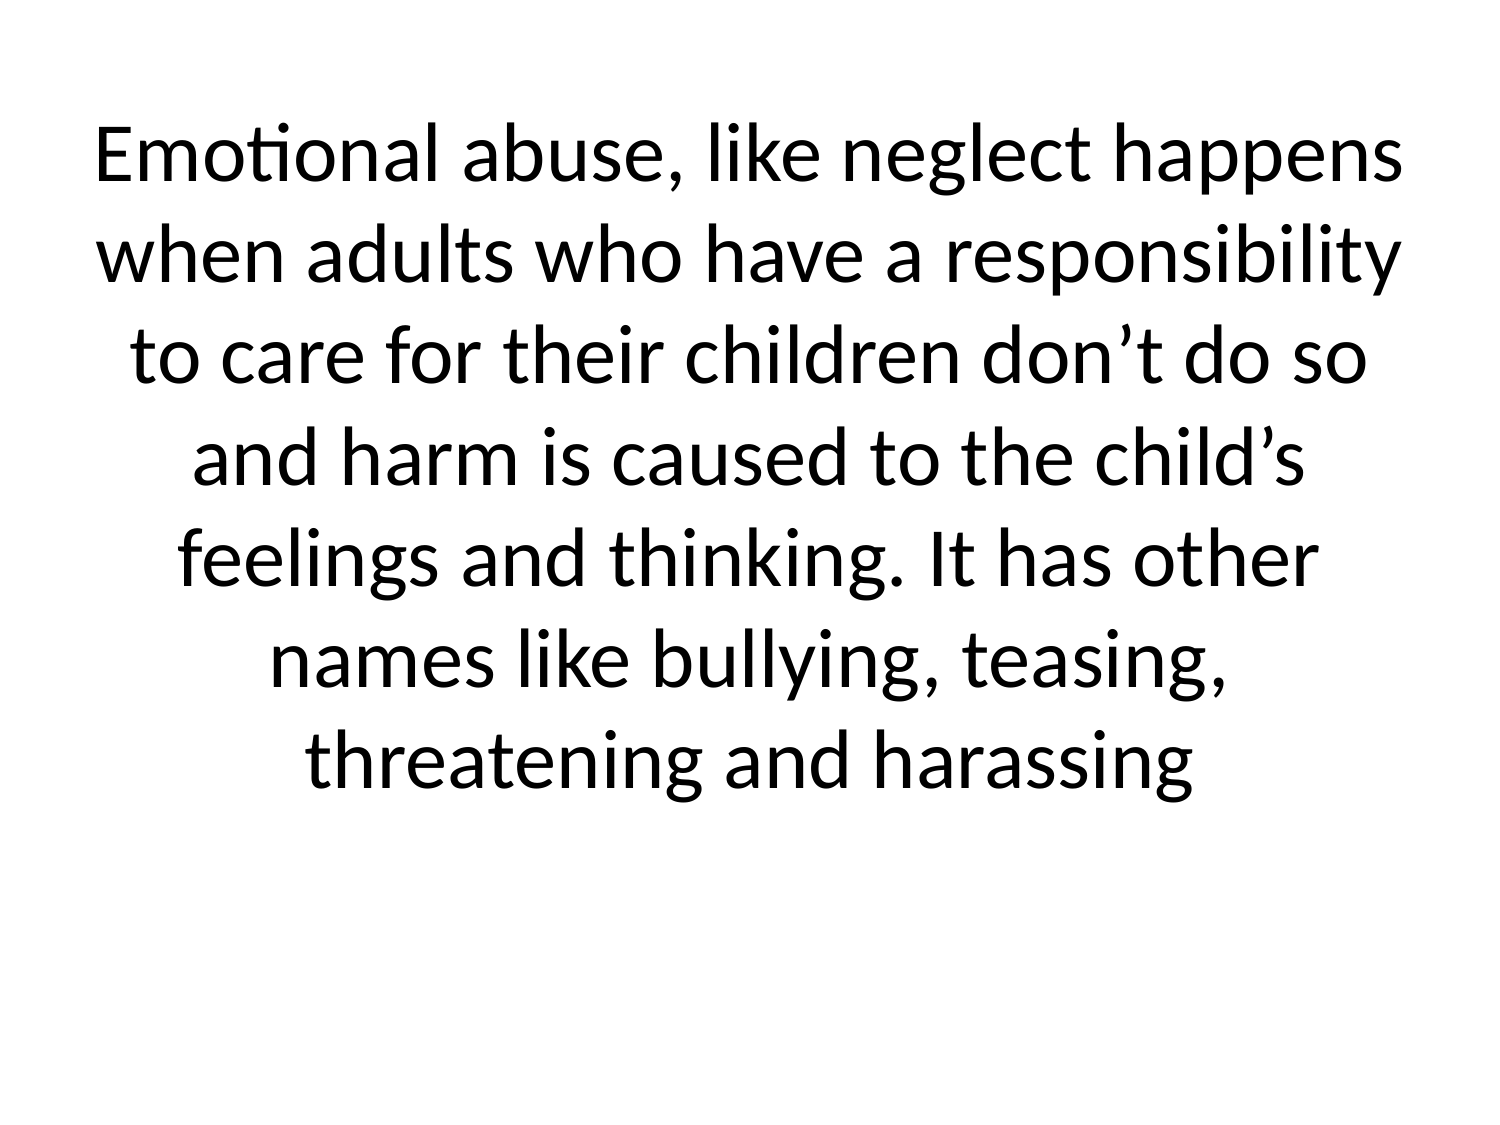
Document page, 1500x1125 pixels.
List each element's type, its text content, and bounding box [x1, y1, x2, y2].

title Emotional abuse, like neglect happens when adults who have a responsibility to care for their children don’t do so and harm is caused to the child’s feelings and thinking. It has other names like bullying, teasing, threatening and harassing [75, 45, 1425, 858]
